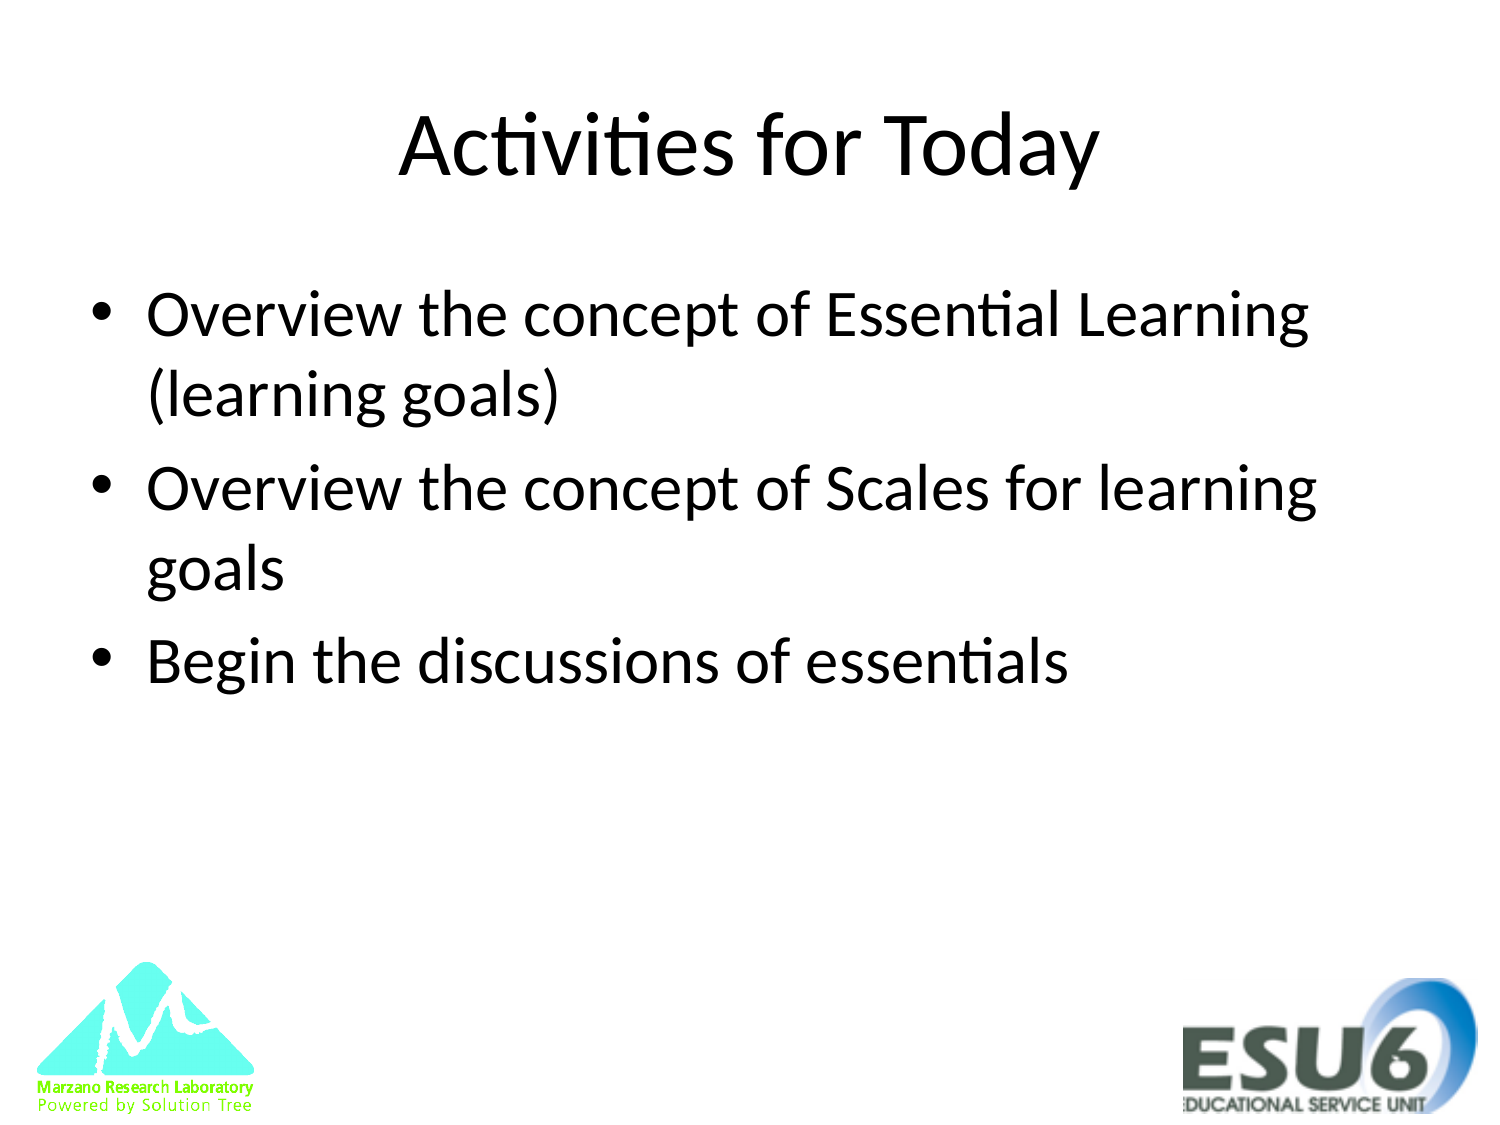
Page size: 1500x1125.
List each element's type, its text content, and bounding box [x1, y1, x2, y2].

list Overview the concept of Essential Learning (learning goals) Overview the concept of Scales for learning goals Begin the discussions of essentials [75, 262, 1425, 1005]
picture [37, 962, 254, 1114]
picture [1183, 978, 1478, 1114]
title Activities for Today [75, 45, 1425, 233]
